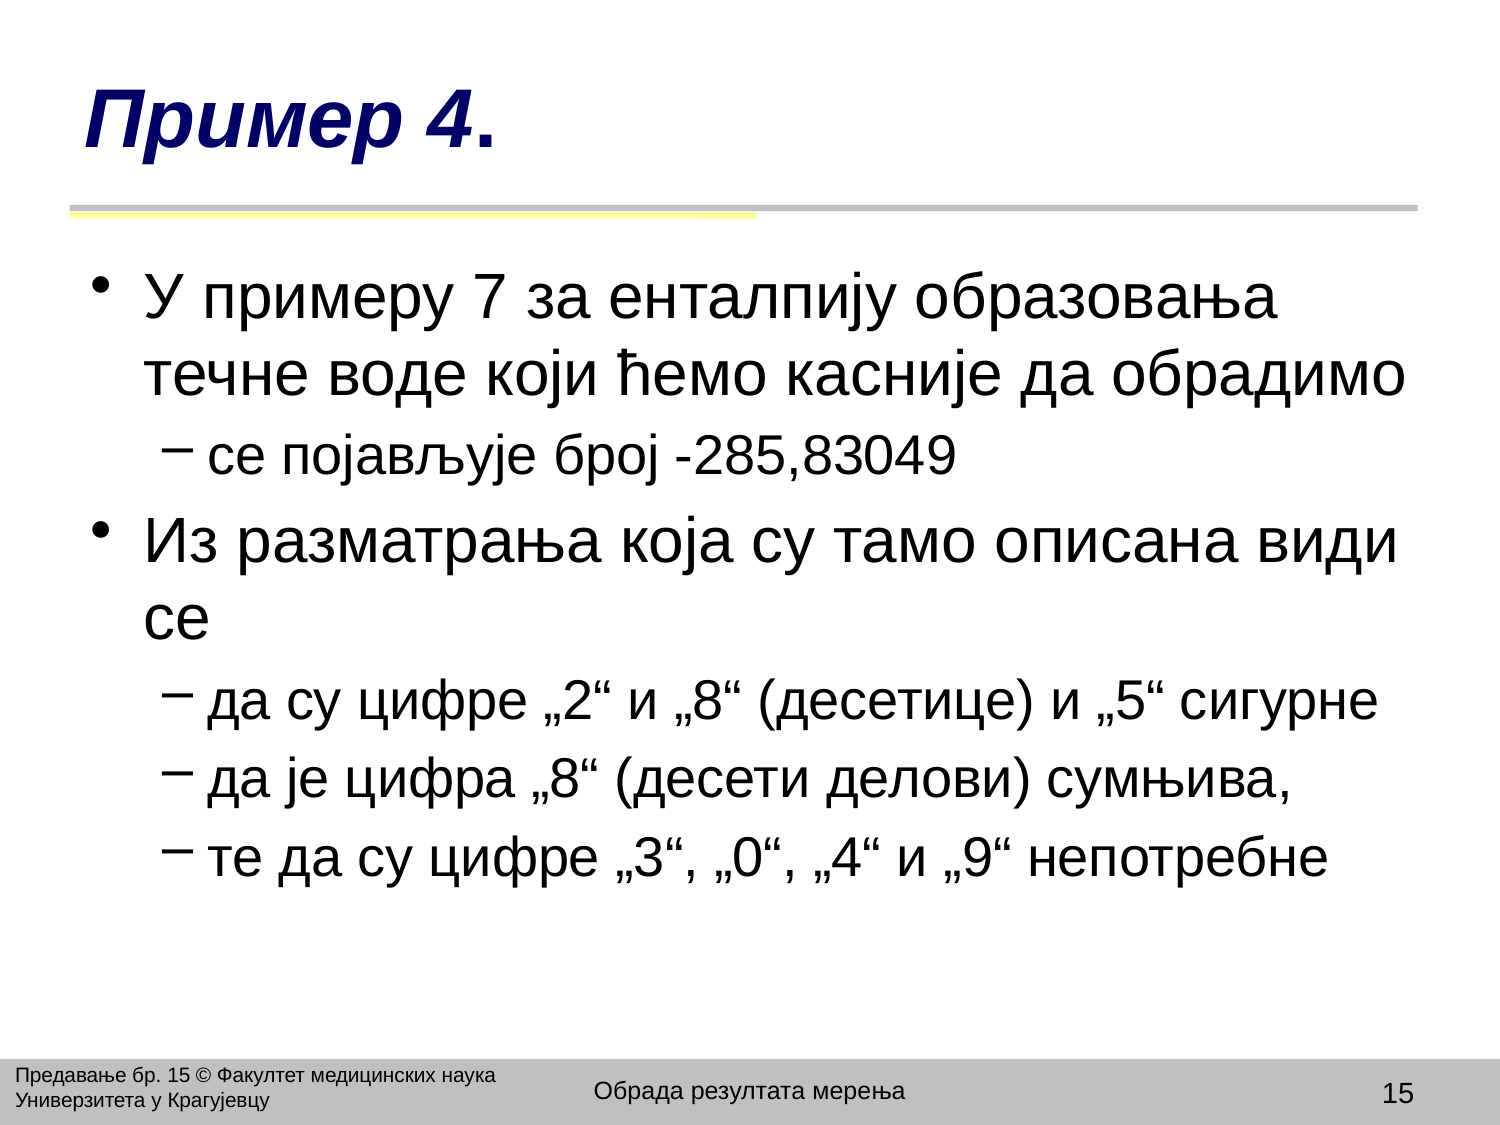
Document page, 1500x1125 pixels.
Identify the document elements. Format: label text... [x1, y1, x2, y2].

slide_number 15 [1079, 1066, 1430, 1125]
title Пример 4. [69, 19, 1426, 208]
slide_number Предавање бр. 15 © Факултет медицинских наука Универзитета у Крагујевцу [0, 1053, 631, 1108]
footer Обрада резултата мерења [512, 1066, 988, 1125]
list У примеру 7 за енталпију образовања течне воде који ћемо касније да обрадимо се појављује број -285,83049 Из разматрања која су тамо описана види се да су цифре „2“ и „8“ (десетице) и „5“ сигурне да је цифра „8“ (десети делови) сумњива, те да су цифре „3“, „0“, „4“ и „9“ непотребне [74, 246, 1426, 1023]
